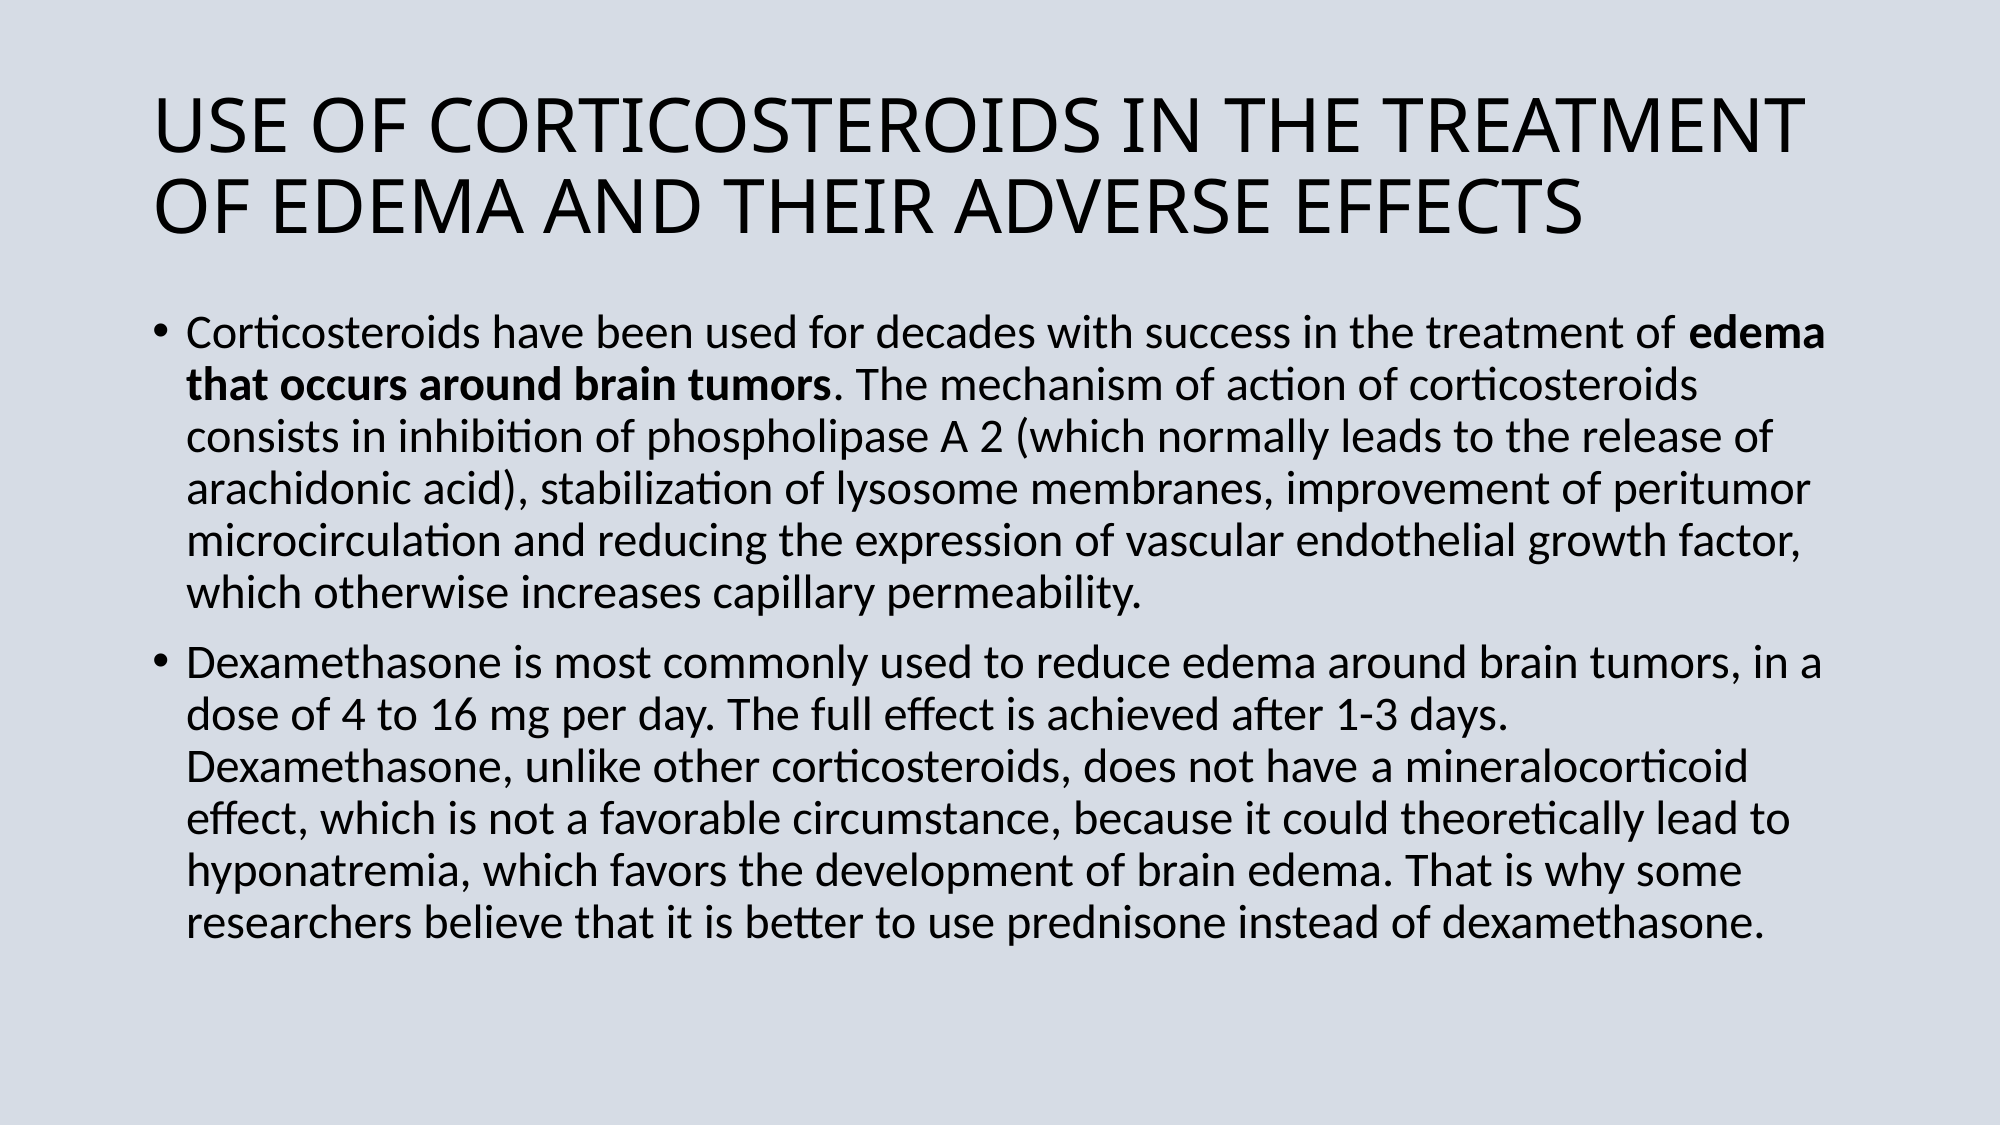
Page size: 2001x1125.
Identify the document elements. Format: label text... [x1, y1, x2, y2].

title USE OF CORTICOSTEROIDS IN THE TREATMENT OF EDEMA AND THEIR ADVERSE EFFECTS [137, 59, 1863, 278]
list Corticosteroids have been used for decades with success in the treatment of edema that occurs around brain tumors. The mechanism of action of corticosteroids consists in inhibition of phospholipase A 2 (which normally leads to the release of arachidonic acid), stabilization of lysosome membranes, improvement of peritumor microcirculation and reducing the expression of vascular endothelial growth factor, which otherwise increases capillary permeability. Dexamethasone is most commonly used to reduce edema around brain tumors, in a dose of 4 to 16 mg per day. The full effect is achieved after 1-3 days. Dexamethasone, unlike other corticosteroids, does not have a mineralocorticoid effect, which is not a favorable circumstance, because it could theoretically lead to hyponatremia, which favors the development of brain edema. That is why some researchers believe that it is better to use prednisone instead of dexamethasone. [137, 299, 1863, 1014]
